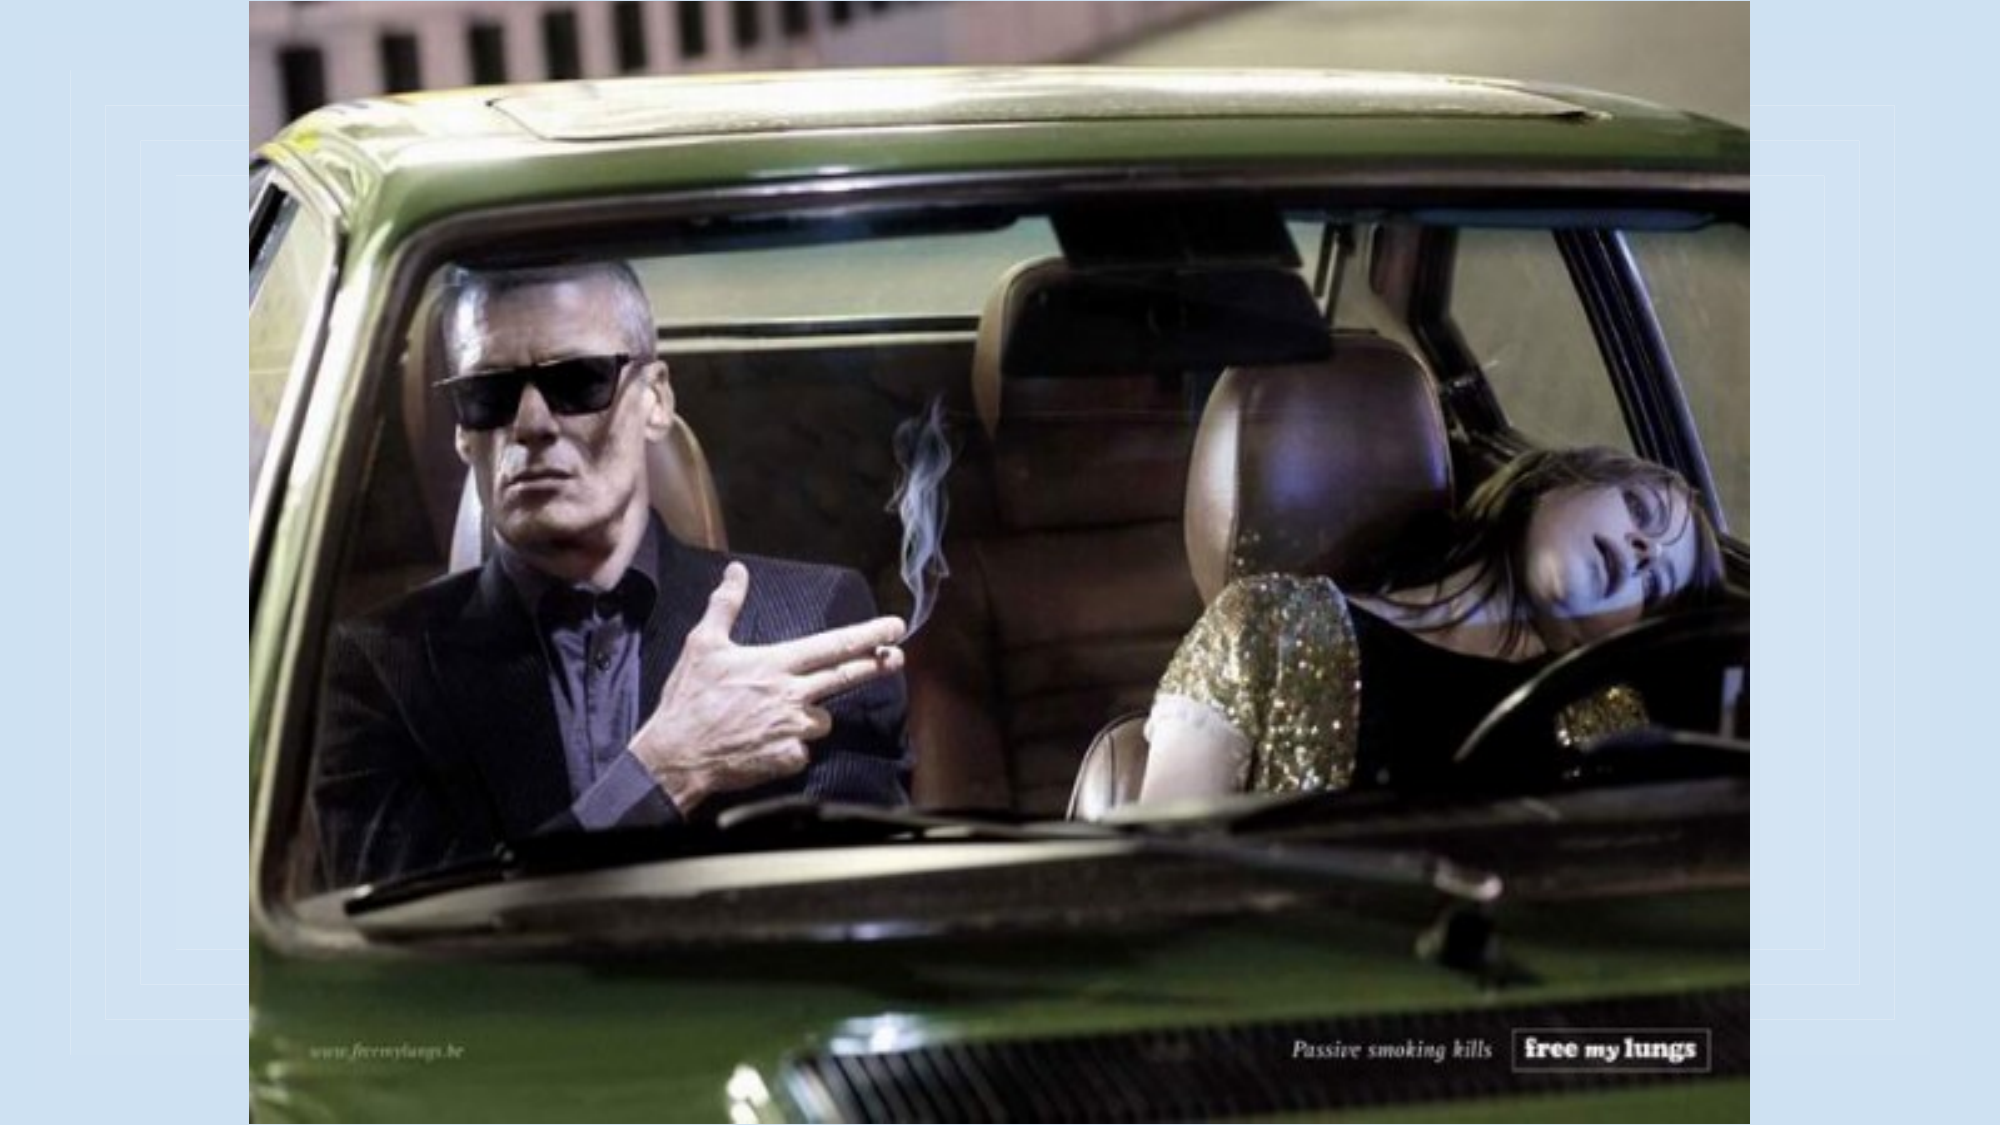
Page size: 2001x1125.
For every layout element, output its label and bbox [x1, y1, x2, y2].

picture [249, 1, 1750, 1124]
